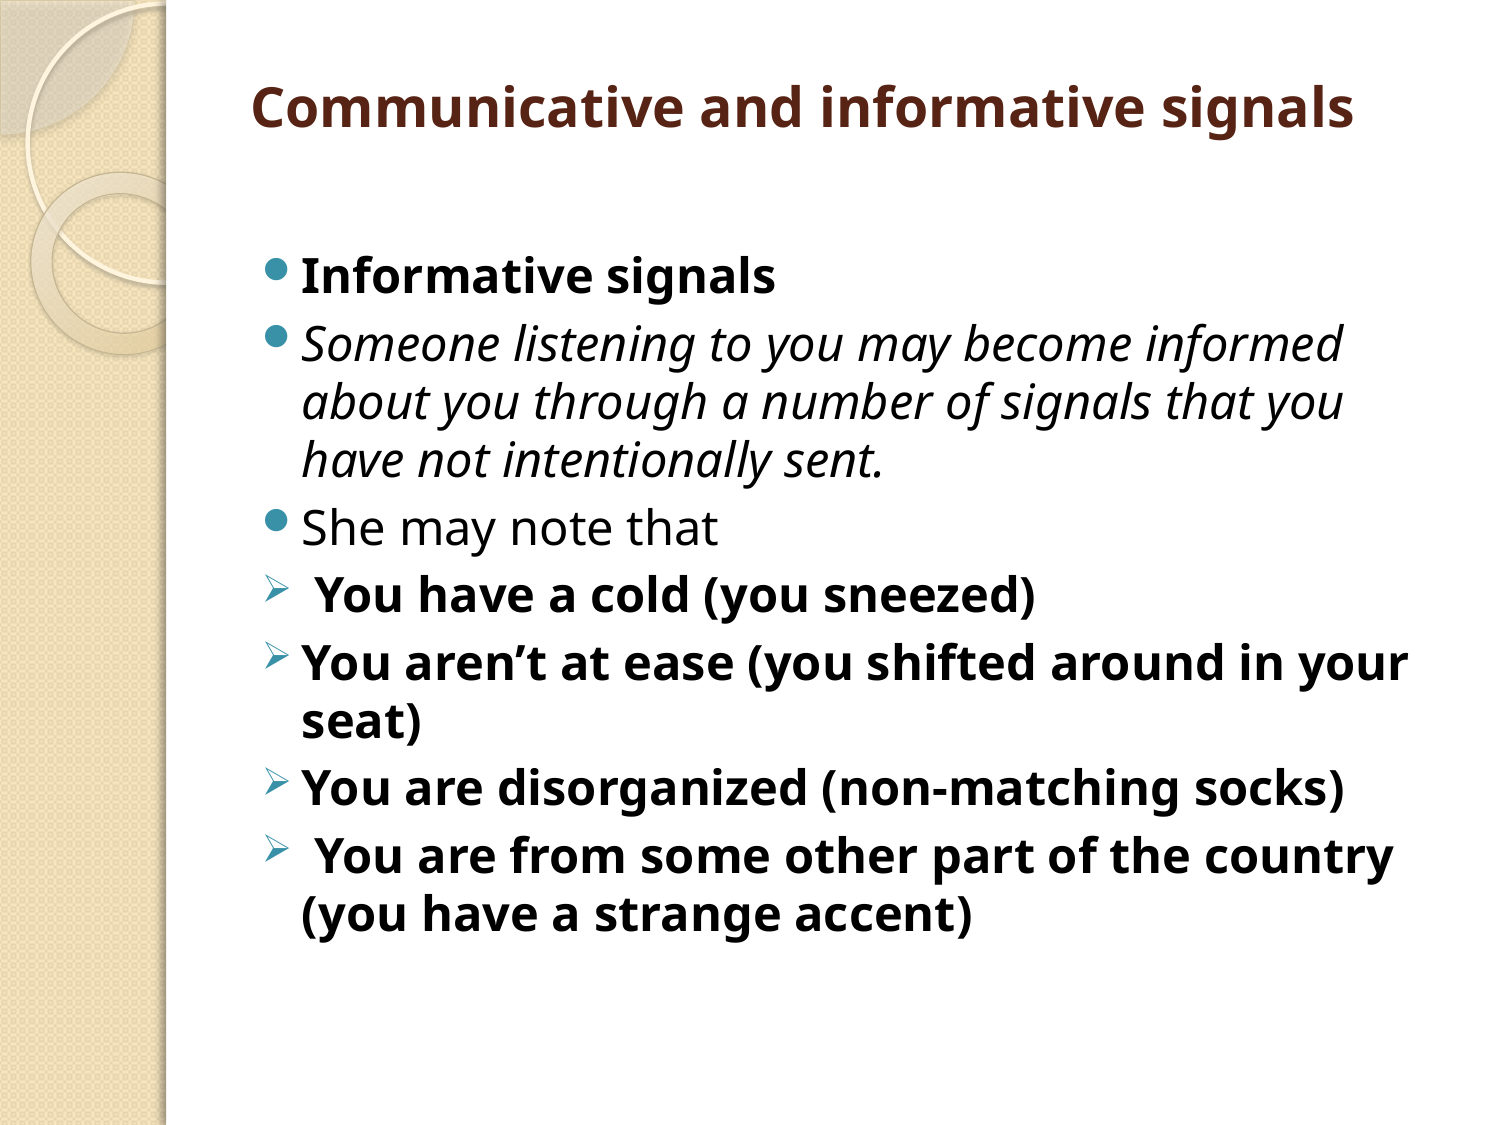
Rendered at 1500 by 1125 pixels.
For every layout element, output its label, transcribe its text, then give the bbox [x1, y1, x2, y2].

title Communicative and informative signals [235, 45, 1466, 233]
list Informative signals Someone listening to you may become informed about you through a number of signals that you have not intentionally sent. She may note that You have a cold (you sneezed) You aren’t at ease (you shifted around in your seat) You are disorganized (non-matching socks) You are from some other part of the country (you have a strange accent) [235, 237, 1466, 1025]
